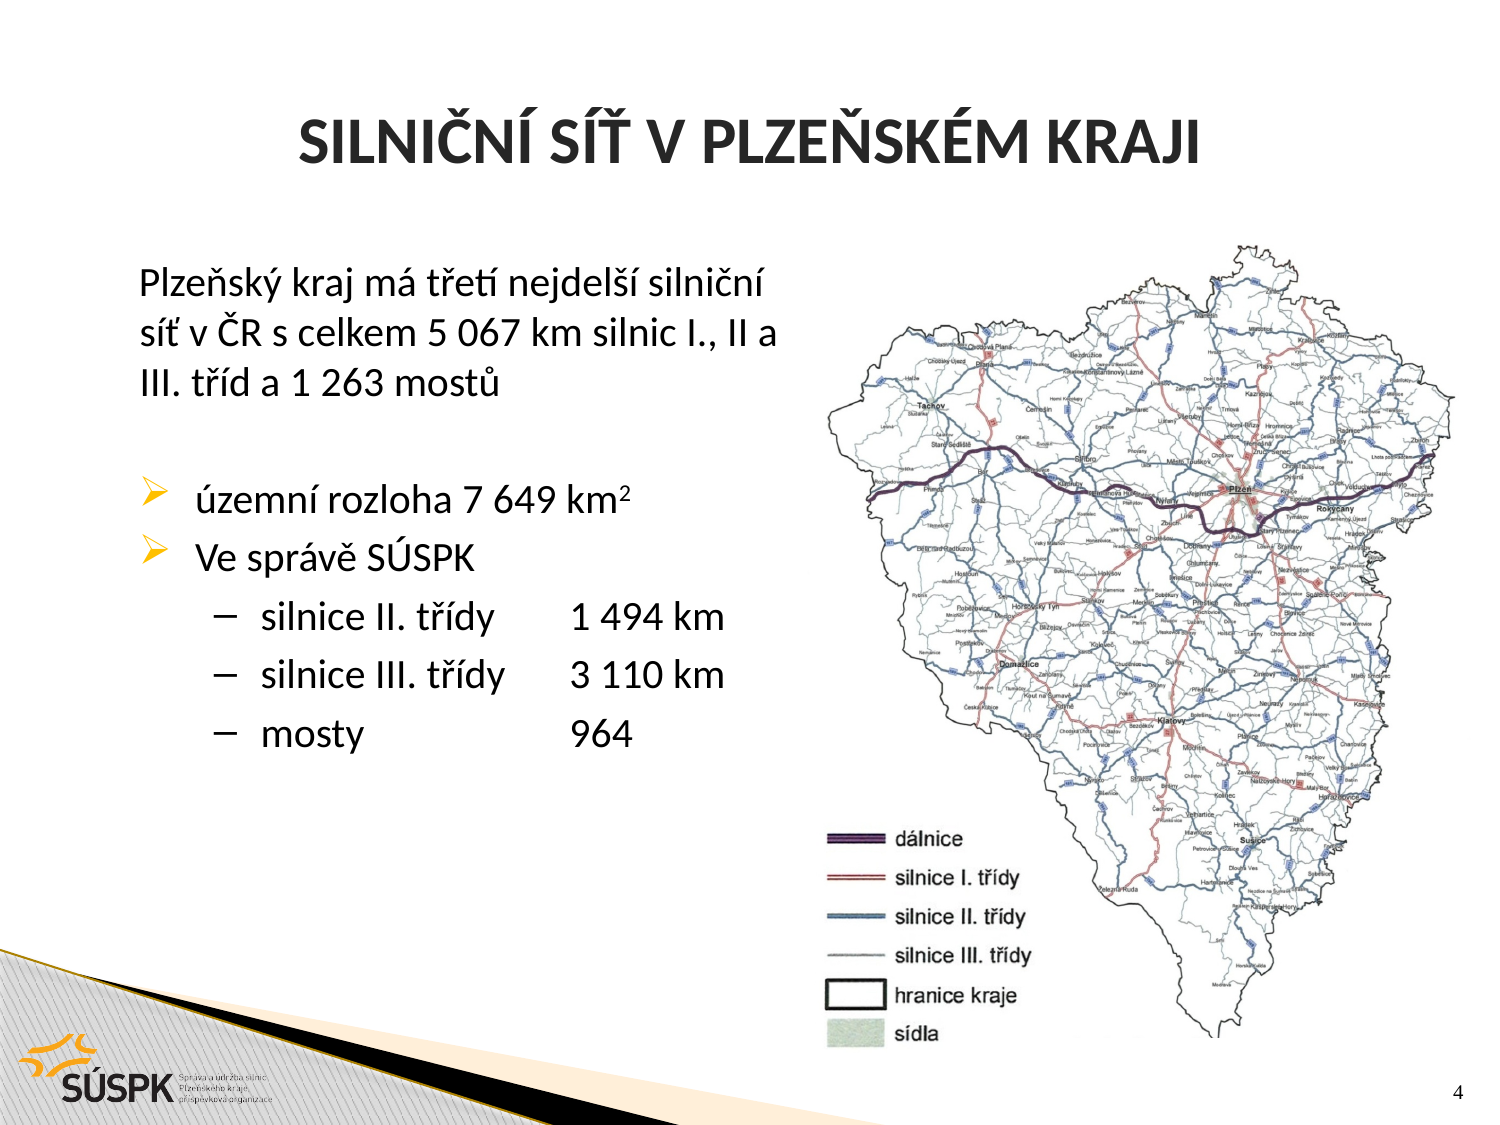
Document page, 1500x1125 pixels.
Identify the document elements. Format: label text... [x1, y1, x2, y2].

title SILNIČNÍ SÍŤ V PLZEŇSKÉM KRAJI [75, 42, 1426, 231]
slide_number 4 [1418, 1051, 1479, 1112]
picture [17, 1034, 272, 1104]
text_box Plzeňský kraj má třetí nejdelší silniční síť v ČR s celkem 5 067 km silnic I., II a III. tříd a 1 263 mostů územní rozloha 7 649 km2 Ve správě SÚSPK silnice II. třídy 1 494 km silnice III. třídy 3 110 km mosty 964 [123, 247, 796, 938]
picture [800, 243, 1491, 1053]
